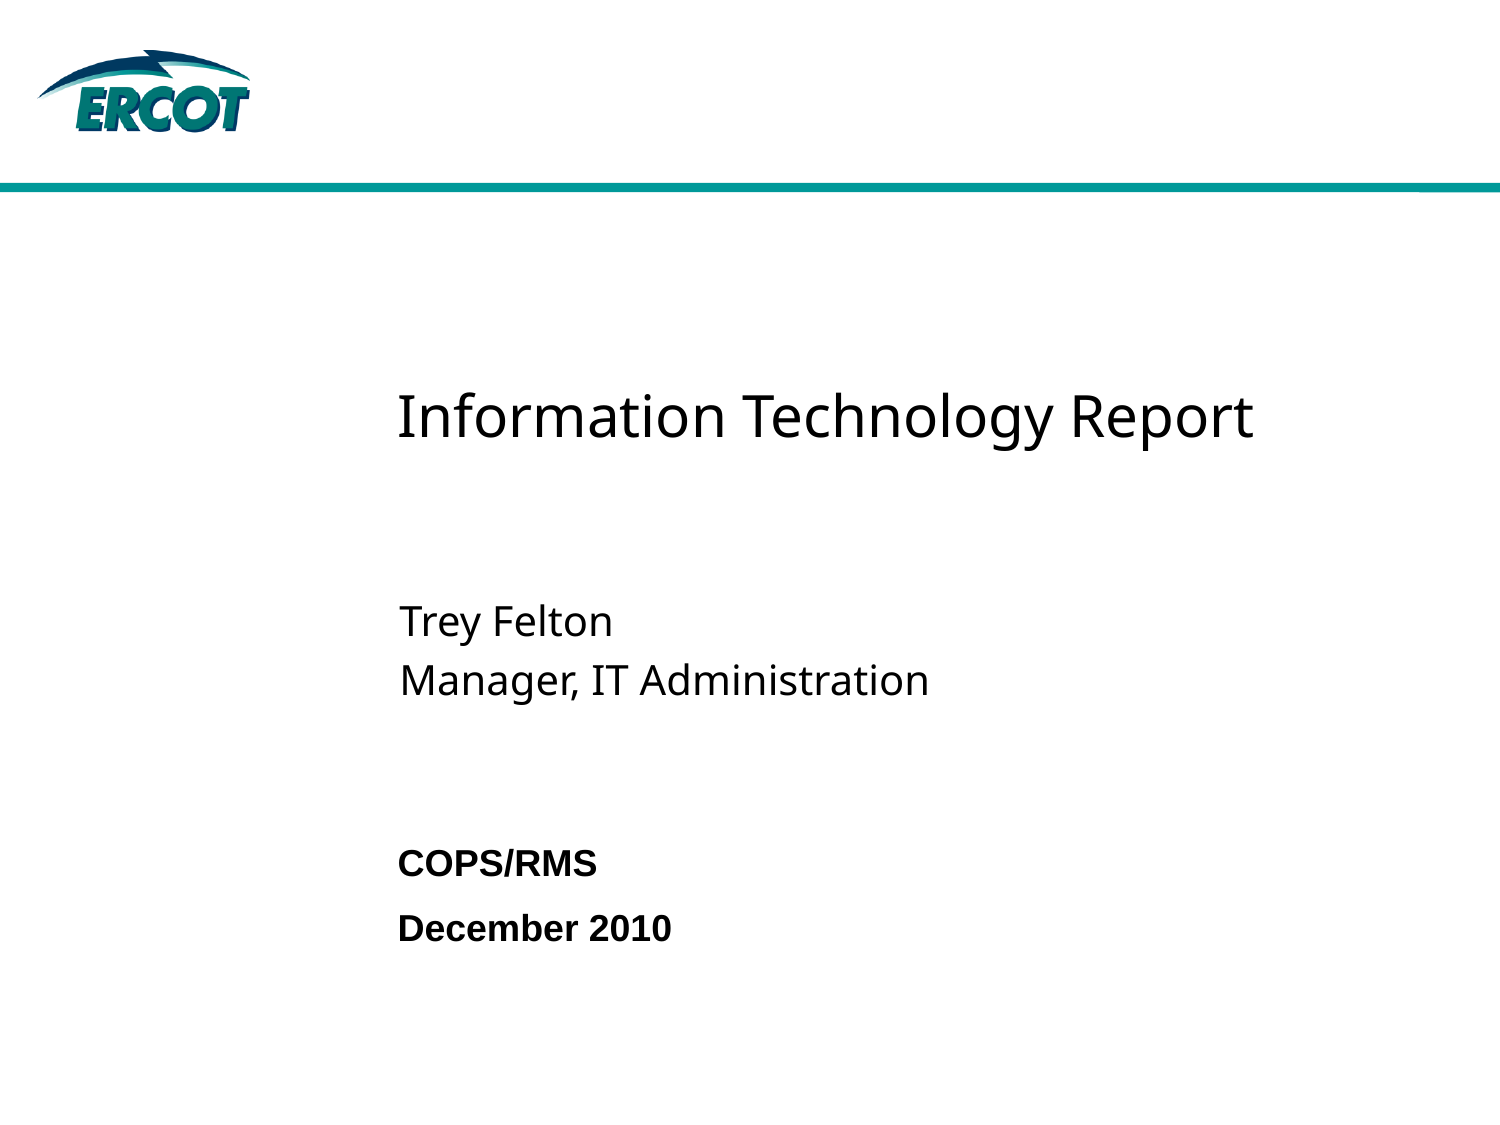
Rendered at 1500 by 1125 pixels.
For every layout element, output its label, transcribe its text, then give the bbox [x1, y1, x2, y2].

title Information Technology Report [382, 312, 1371, 516]
footer COPS/RMS [382, 830, 1413, 901]
subtitle Trey Felton Manager, IT Administration [384, 587, 1426, 776]
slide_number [382, 901, 1413, 976]
picture [37, 50, 250, 136]
